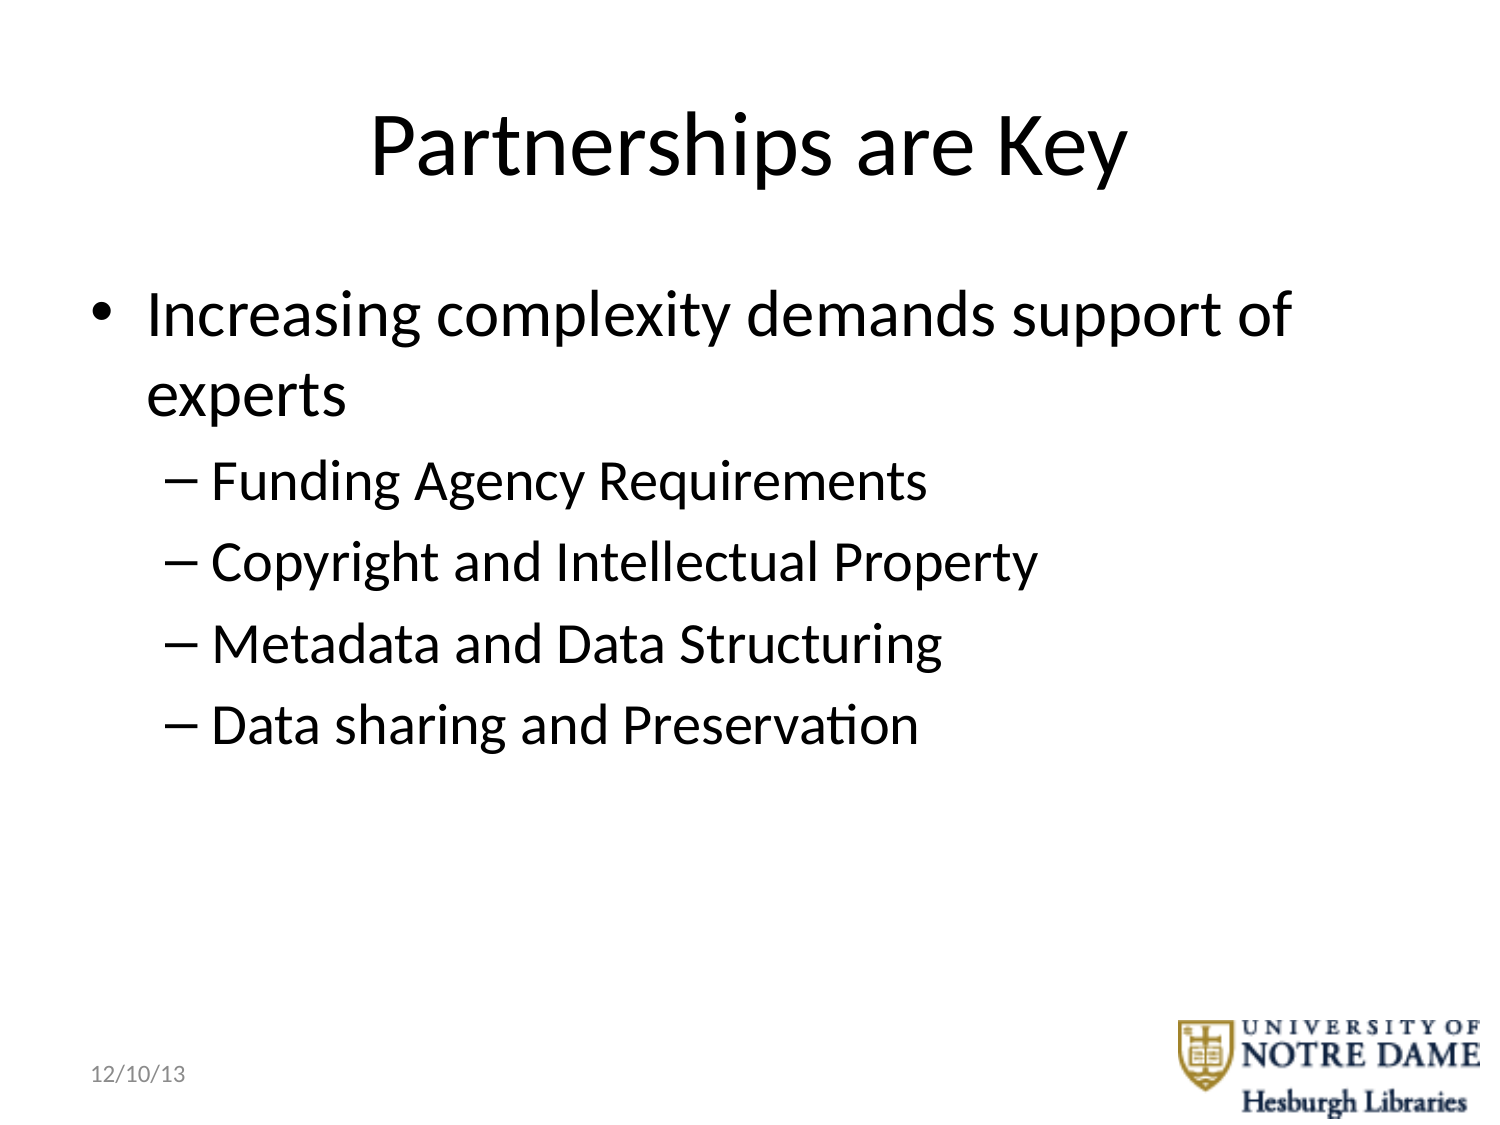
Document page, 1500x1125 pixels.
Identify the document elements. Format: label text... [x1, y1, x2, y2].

list Increasing complexity demands support of experts Funding Agency Requirements Copyright and Intellectual Property Metadata and Data Structuring Data sharing and Preservation [75, 262, 1425, 1005]
title Partnerships are Key [75, 45, 1425, 233]
picture [1178, 1020, 1480, 1119]
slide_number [75, 1042, 425, 1103]
